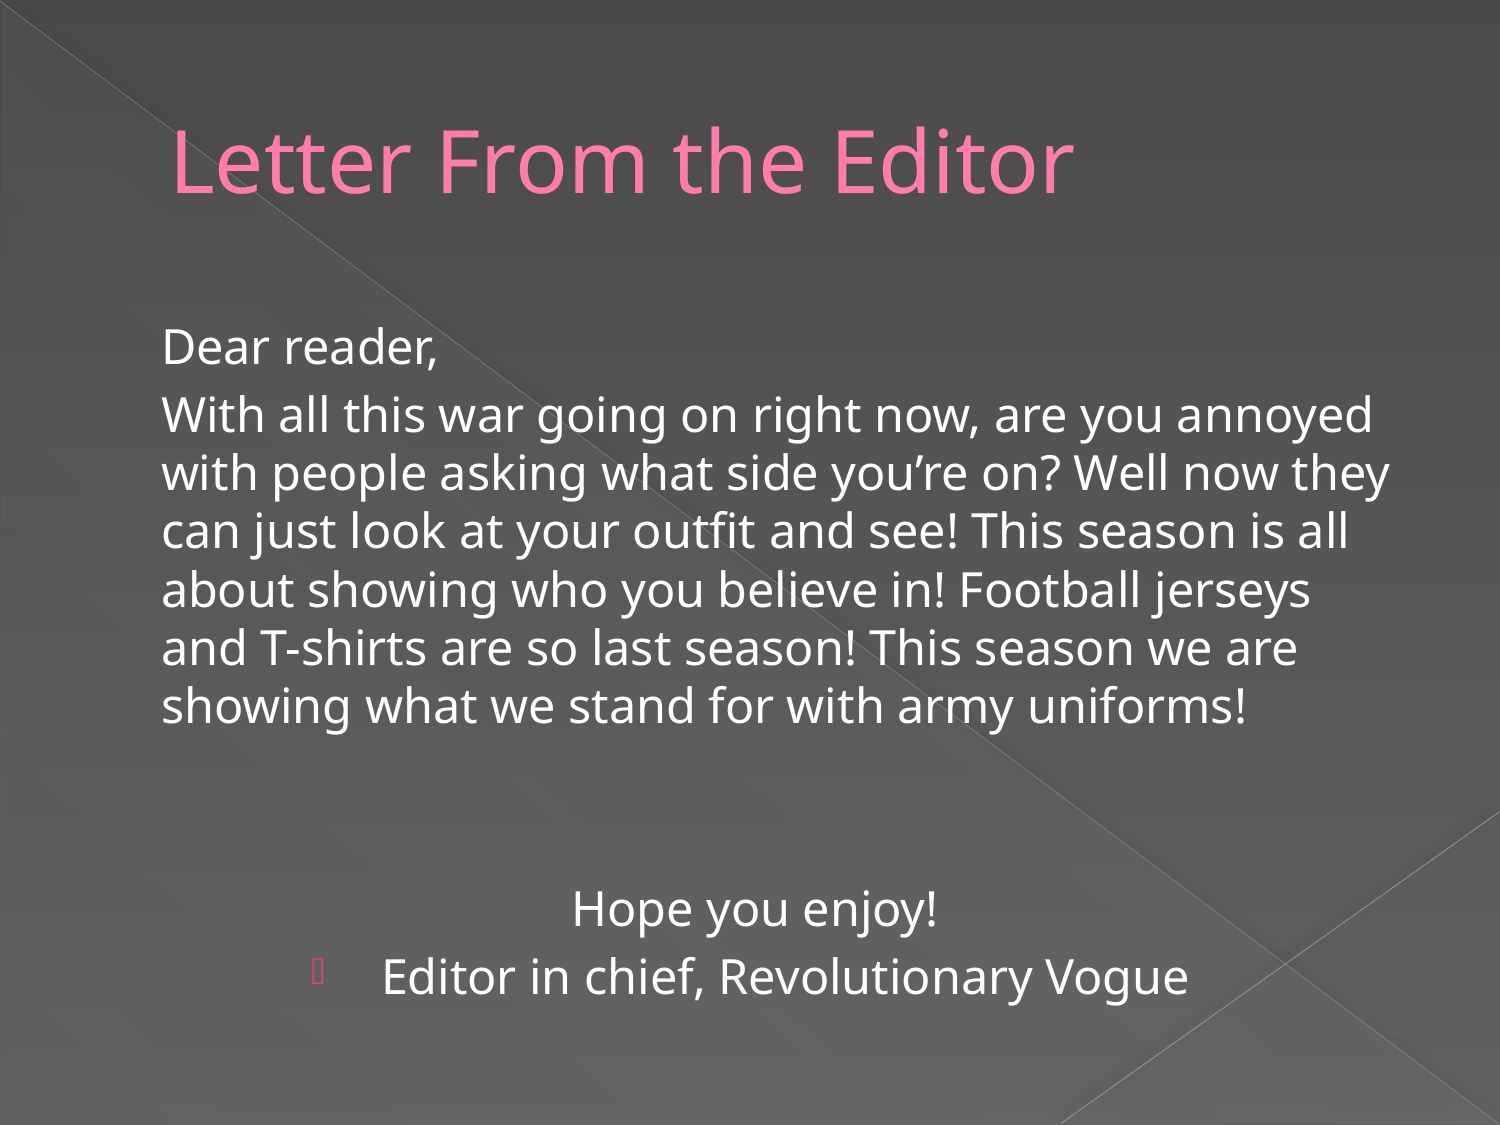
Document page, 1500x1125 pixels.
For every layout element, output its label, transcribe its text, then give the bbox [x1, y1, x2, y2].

list Dear reader, With all this war going on right now, are you annoyed with people asking what side you’re on? Well now they can just look at your outfit and see! This season is all about showing who you believe in! Football jerseys and T-shirts are so last season! This season we are showing what we stand for with army uniforms! Hope you enjoy! Editor in chief, Revolutionary Vogue [75, 308, 1425, 1059]
title Letter From the Editor [75, 43, 1425, 274]
